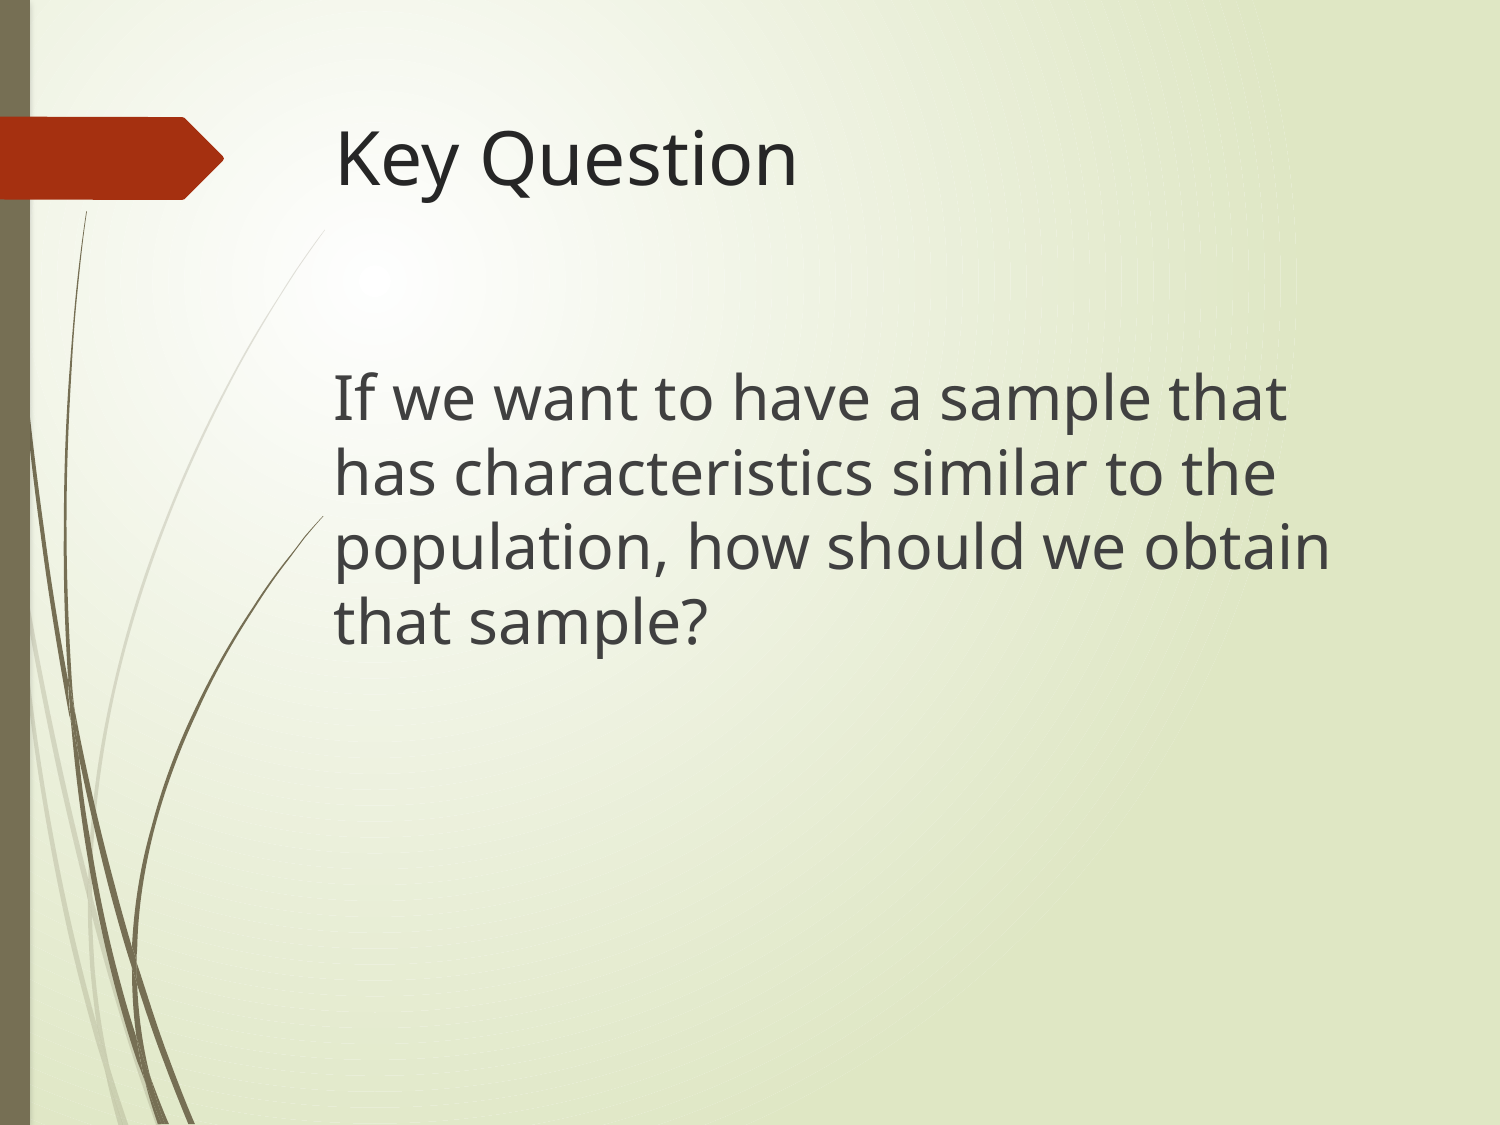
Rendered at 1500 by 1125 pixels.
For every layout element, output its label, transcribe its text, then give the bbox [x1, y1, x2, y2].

list If we want to have a sample that has characteristics similar to the population, how should we obtain that sample? [318, 350, 1400, 970]
title Key Question [319, 102, 1400, 313]
